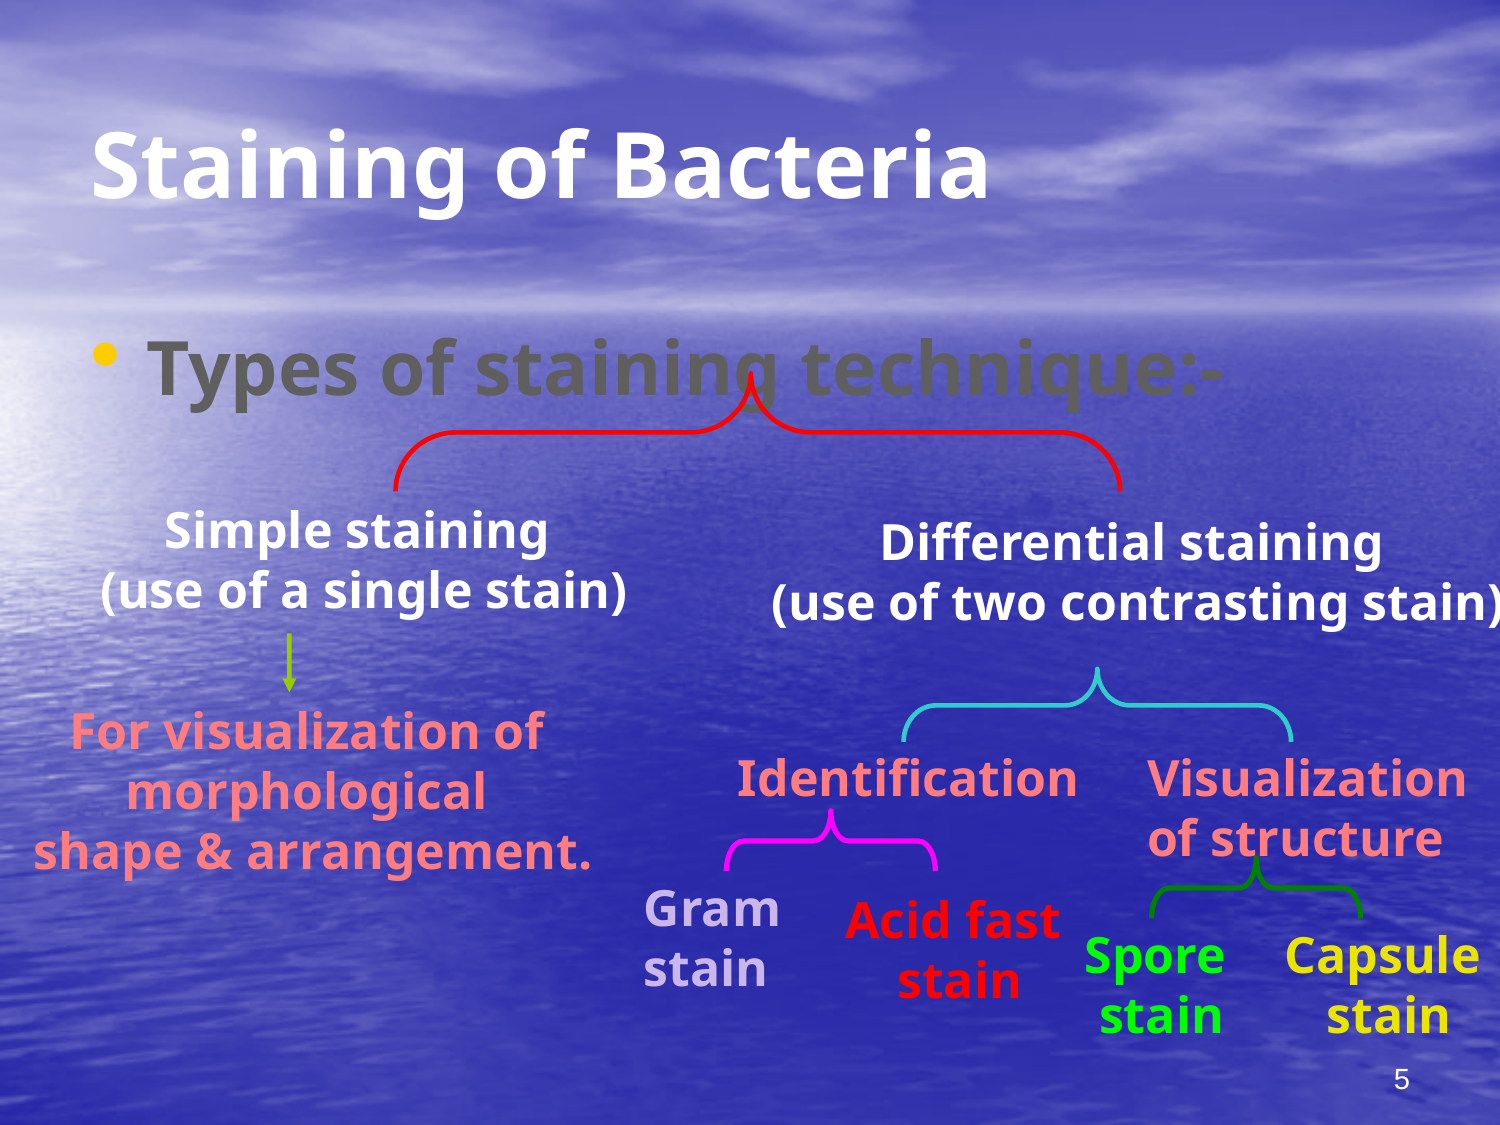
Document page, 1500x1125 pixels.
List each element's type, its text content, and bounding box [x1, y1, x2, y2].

text_box Gram stain [629, 869, 809, 1005]
text_box Simple staining (use of a single stain) [72, 491, 643, 627]
text_box Capsule stain [1269, 916, 1500, 1052]
text_box Acid fast stain [830, 881, 1077, 1016]
list Types of staining technique:- [74, 312, 1426, 988]
text_box For visualization of morphological shape & arrangement. [5, 692, 608, 887]
text_box Differential staining (use of two contrasting stain) [744, 503, 1500, 639]
text_box [726, 810, 936, 872]
text_box Identification [723, 739, 1095, 815]
text_box Spore stain [1069, 916, 1254, 1052]
text_box [903, 668, 1291, 742]
text_box [395, 373, 1121, 492]
text_box [283, 633, 296, 692]
text_box [1151, 857, 1361, 919]
text_box Visualization of structure [1132, 739, 1497, 875]
title Staining of Bacteria [74, 47, 1426, 276]
slide_number 5 [1074, 1024, 1426, 1103]
